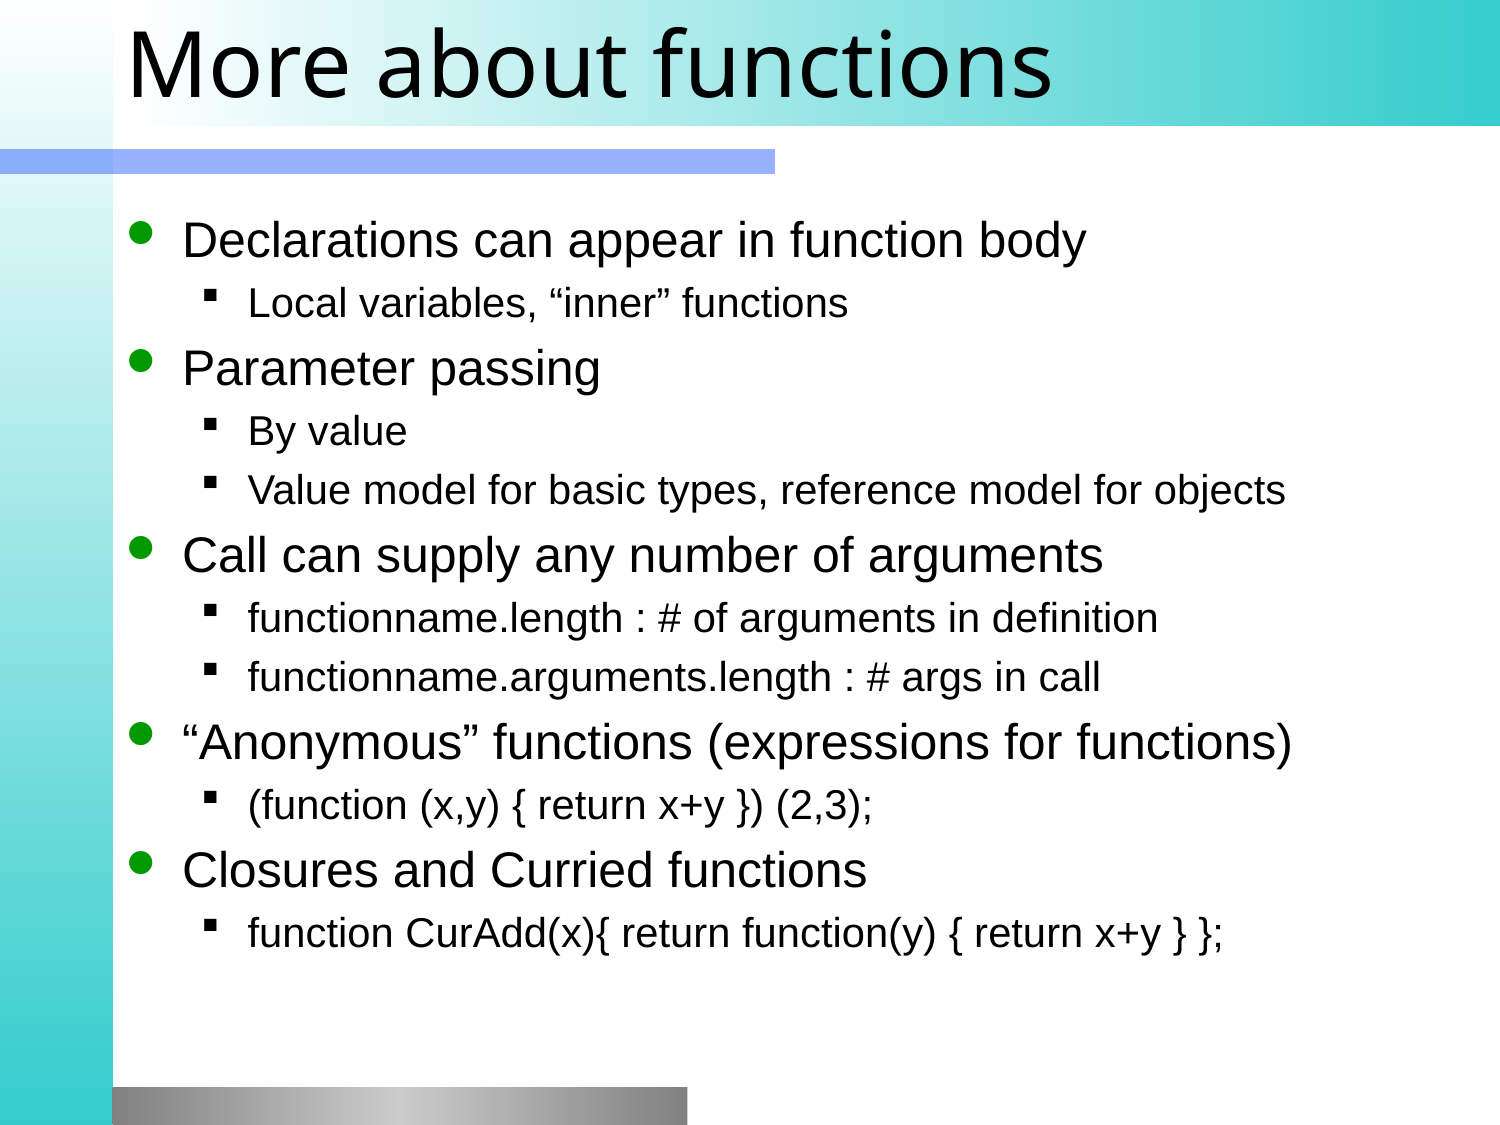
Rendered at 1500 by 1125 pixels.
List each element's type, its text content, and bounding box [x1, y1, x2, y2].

list Declarations can appear in function body Local variables, “inner” functions Parameter passing By value Value model for basic types, reference model for objects Call can supply any number of arguments functionname.length : # of arguments in definition functionname.arguments.length : # args in call “Anonymous” functions (expressions for functions) (function (x,y) { return x+y }) (2,3); Closures and Curried functions function CurAdd(x){ return function(y) { return x+y } }; [110, 199, 1449, 994]
title More about functions [110, 0, 1424, 126]
